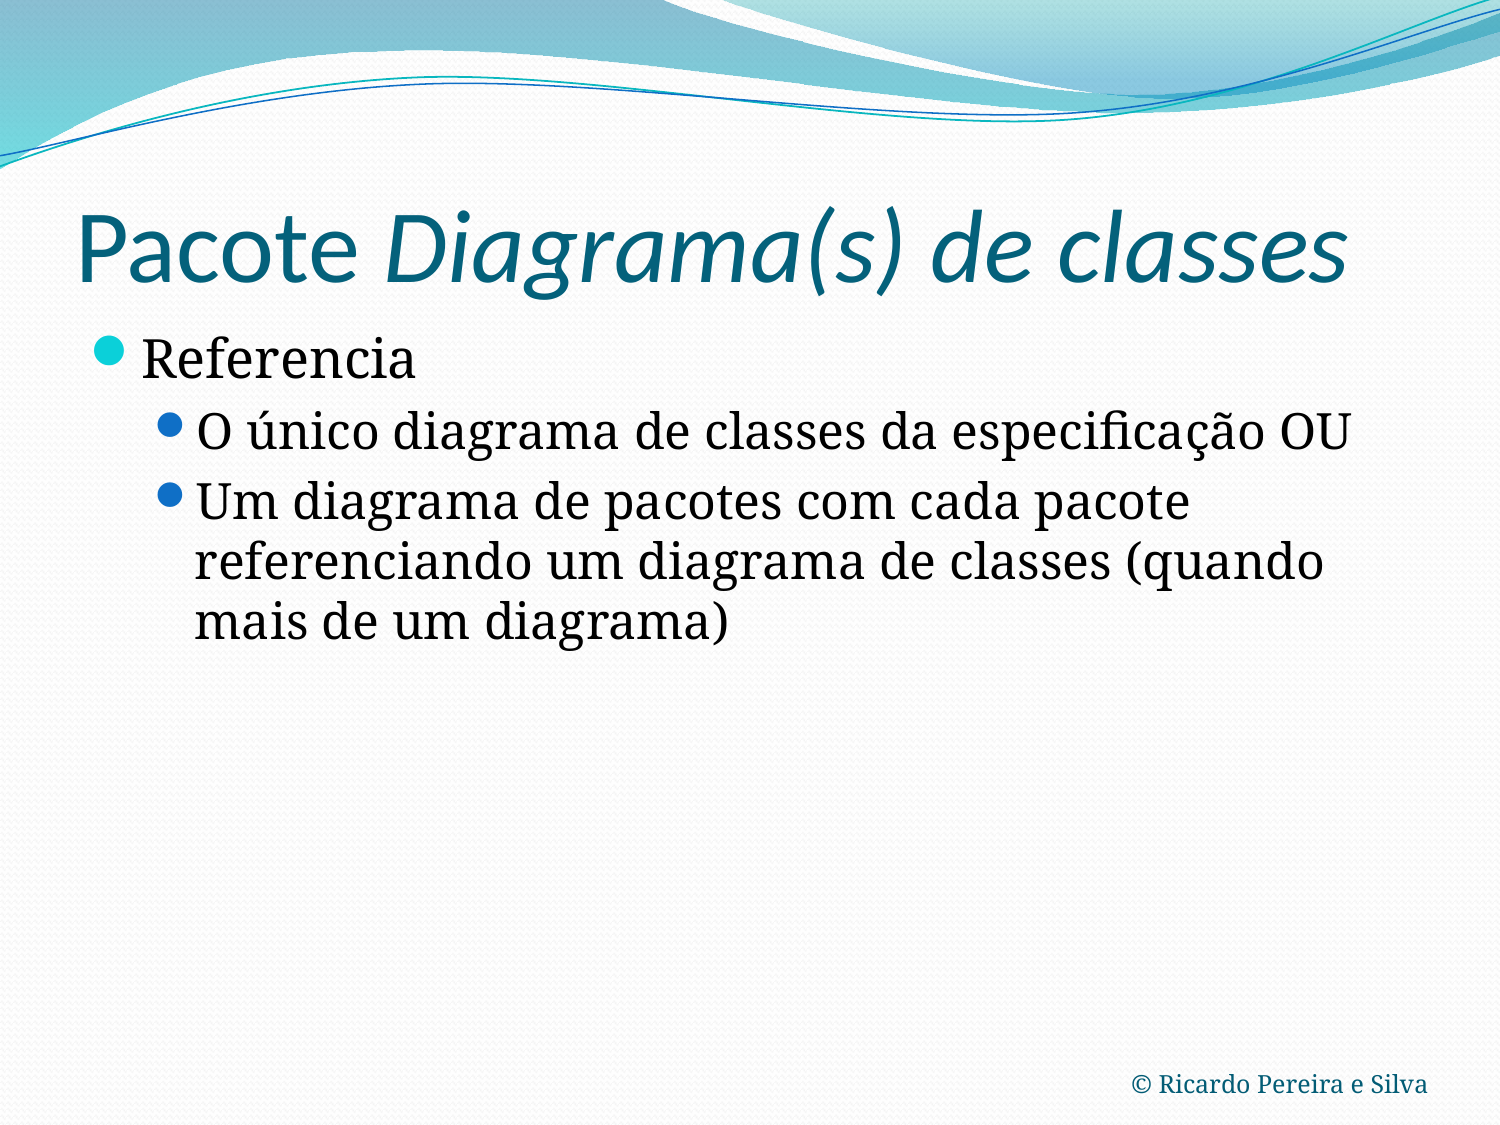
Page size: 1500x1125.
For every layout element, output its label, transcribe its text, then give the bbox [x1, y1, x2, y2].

footer © Ricardo Pereira e Silva [1101, 1042, 1429, 1103]
title Pacote Diagrama(s) de classes [75, 115, 1425, 303]
list Referencia O único diagrama de classes da especificação OU Um diagrama de pacotes com cada pacote referenciando um diagrama de classes (quando mais de um diagrama) [75, 317, 1425, 1038]
